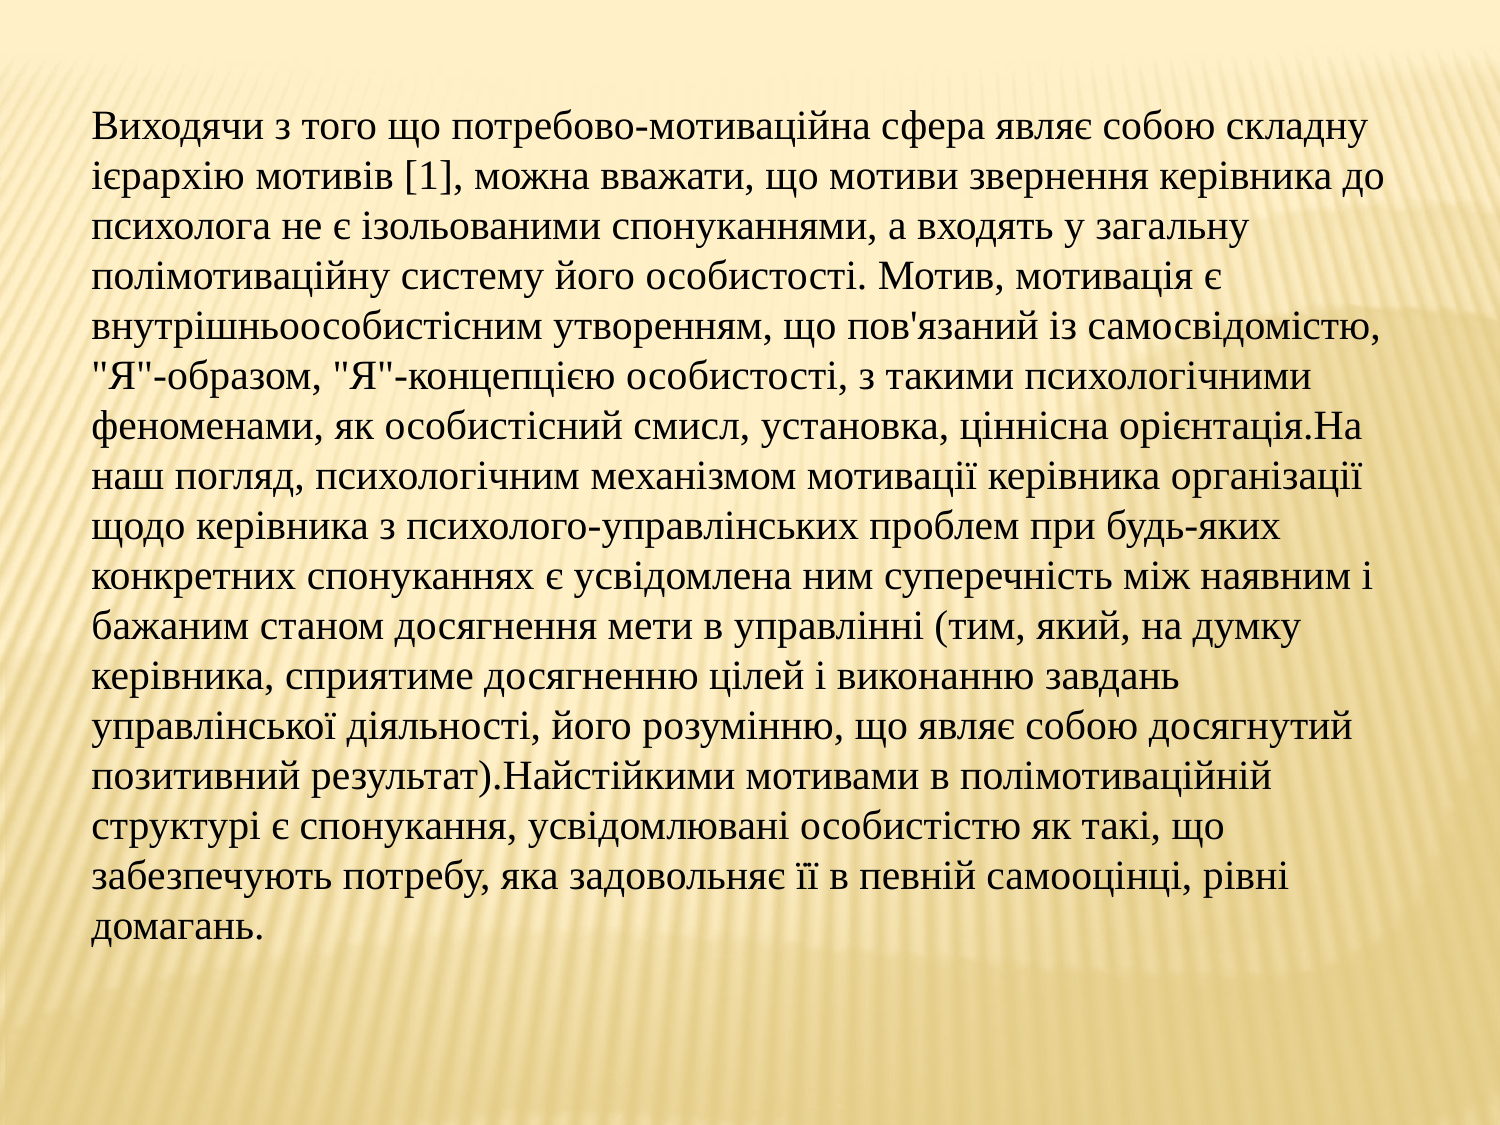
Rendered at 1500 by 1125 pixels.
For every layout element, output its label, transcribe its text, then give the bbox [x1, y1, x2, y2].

text_box Виходячи з того що потребово-мотивацій­на сфера являє собою складну ієрархію мотивів [1], можна вважати, що мотиви звернення керівника до психолога не є ізольованими спонуканнями, а входять у загальну полімотиваційну систему його особистості. Мотив, мотивація є внутрішньоособистісним утворенням, що пов'язаний із самосвідомістю, "Я"-образом, "Я"-концепцією осо­бистості, з такими психологічними феноменами, як особистісний смисл, установка, ціннісна орієнтація.На наш погляд, психологічним механізмом мотивації керівника організації щодо керівника з психолого-управлінських проблем при будь-яких конкретних спонуканнях є усвідомлена ним суперечність між наявним і бажаним станом досягнення мети в управлінні (тим, який, на думку керівника, сприятиме досягненню цілей і виконанню завдань управлінської діяльності, його розумінню, що являє собою досягнутий позитивний результат).Найстійкими мотивами в полімотиваційній структурі є спонукання, усвідомлювані особистістю як такі, що забезпечують потребу, яка за­довольняє її в певній самооцінці, рівні домагань. [76, 90, 1444, 956]
